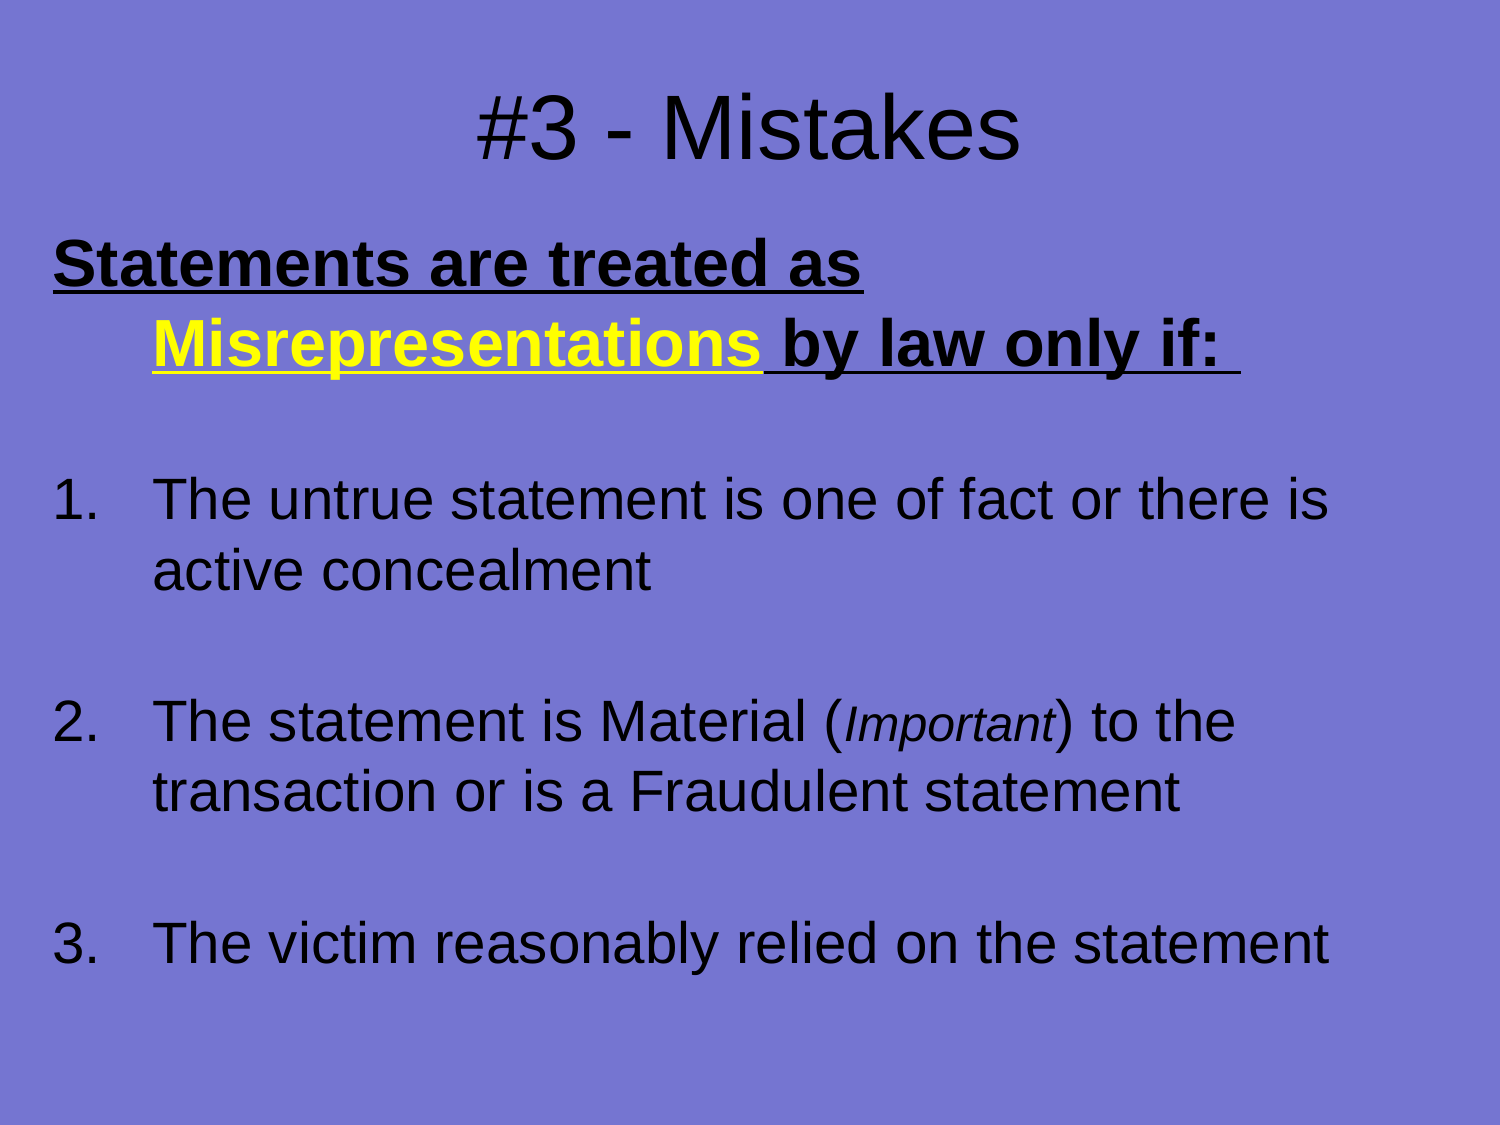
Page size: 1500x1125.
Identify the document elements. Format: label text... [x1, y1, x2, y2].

list Statements are treated as Misrepresentations by law only if: The untrue statement is one of fact or there is active concealment The statement is Material (Important) to the transaction or is a Fraudulent statement The victim reasonably relied on the statement [37, 212, 1463, 1076]
title #3 - Mistakes [74, 44, 1426, 201]
